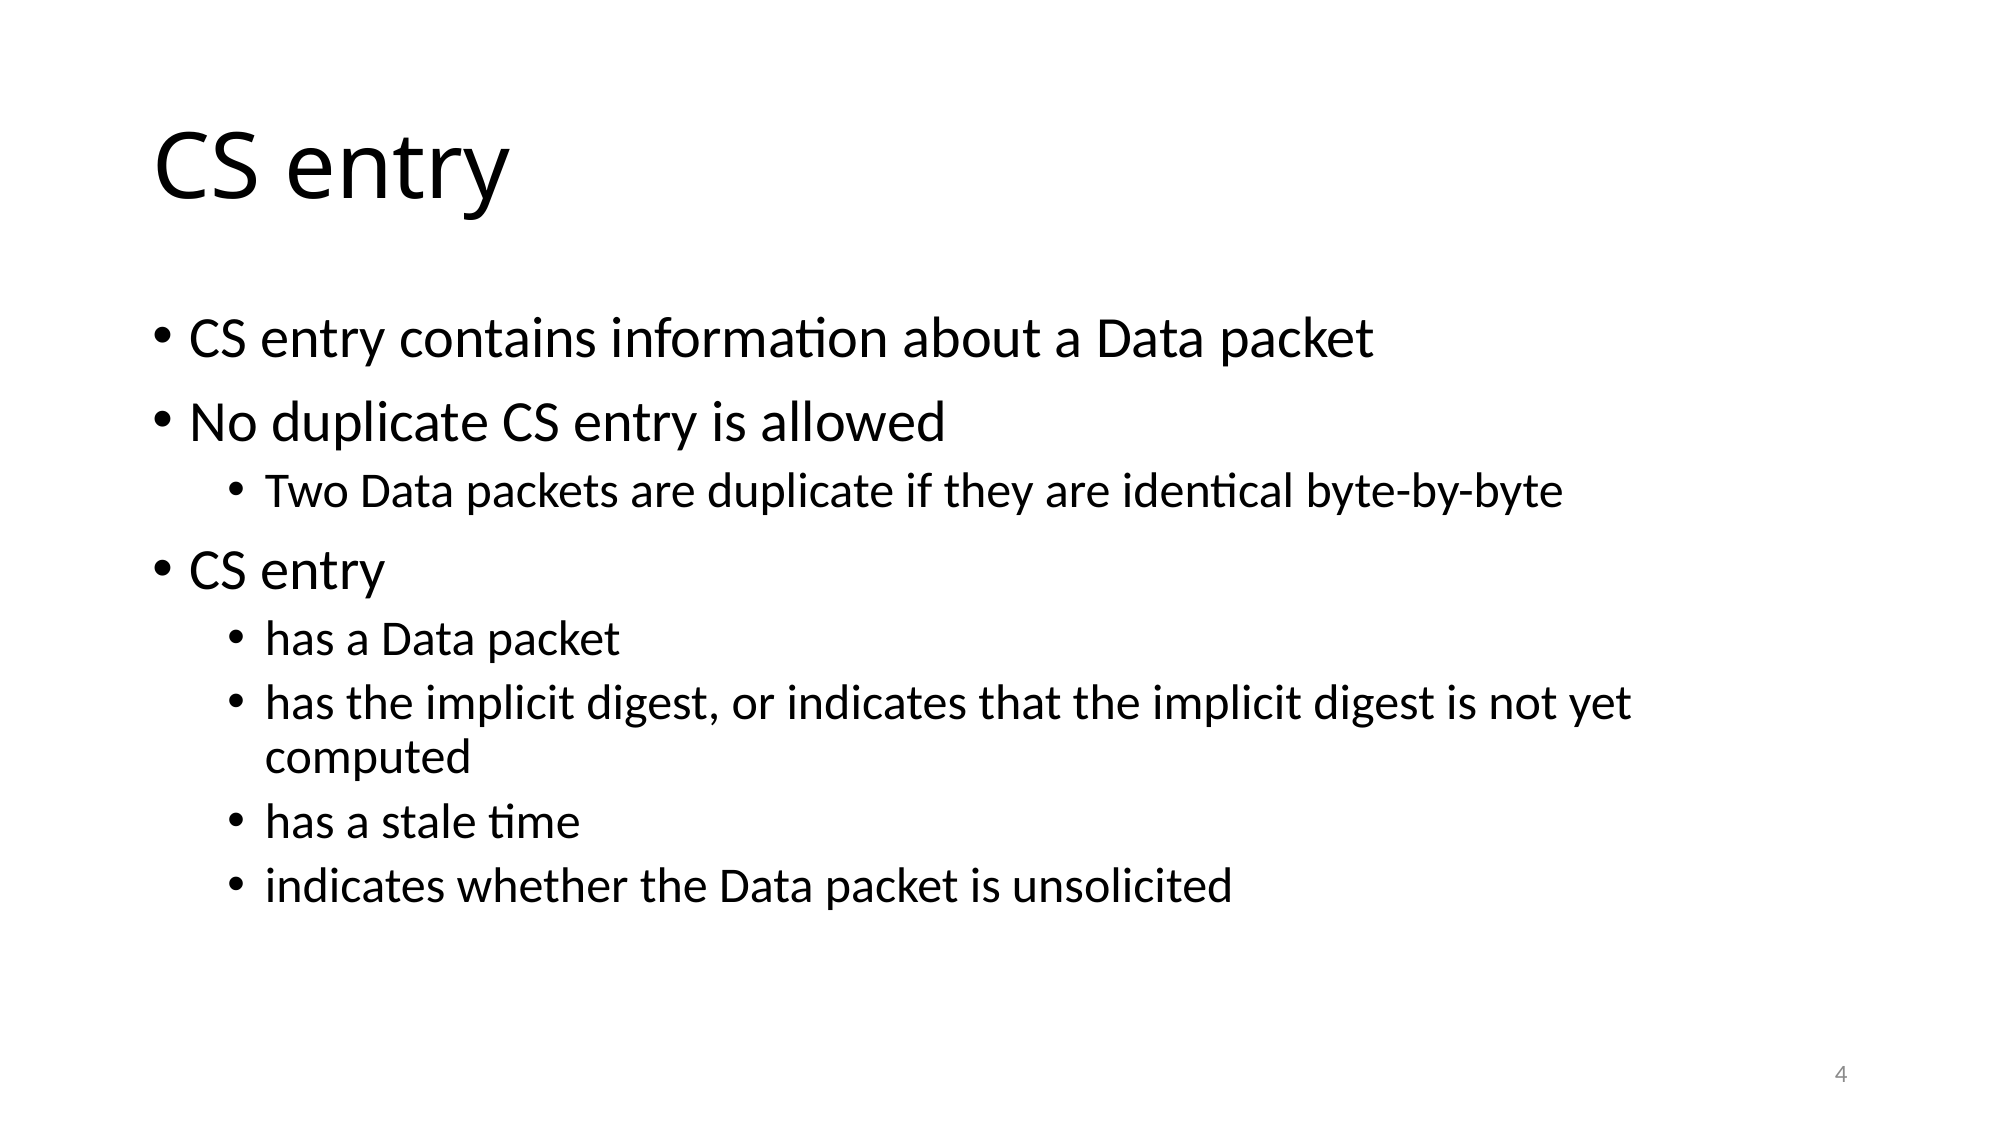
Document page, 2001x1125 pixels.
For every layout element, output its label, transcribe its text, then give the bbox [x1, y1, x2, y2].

list CS entry contains information about a Data packet No duplicate CS entry is allowed Two Data packets are duplicate if they are identical byte-by-byte CS entry has a Data packet has the implicit digest, or indicates that the implicit digest is not yet computed has a stale time indicates whether the Data packet is unsolicited [137, 299, 1863, 1014]
title CS entry [137, 59, 1863, 278]
slide_number 4 [1412, 1042, 1863, 1103]
